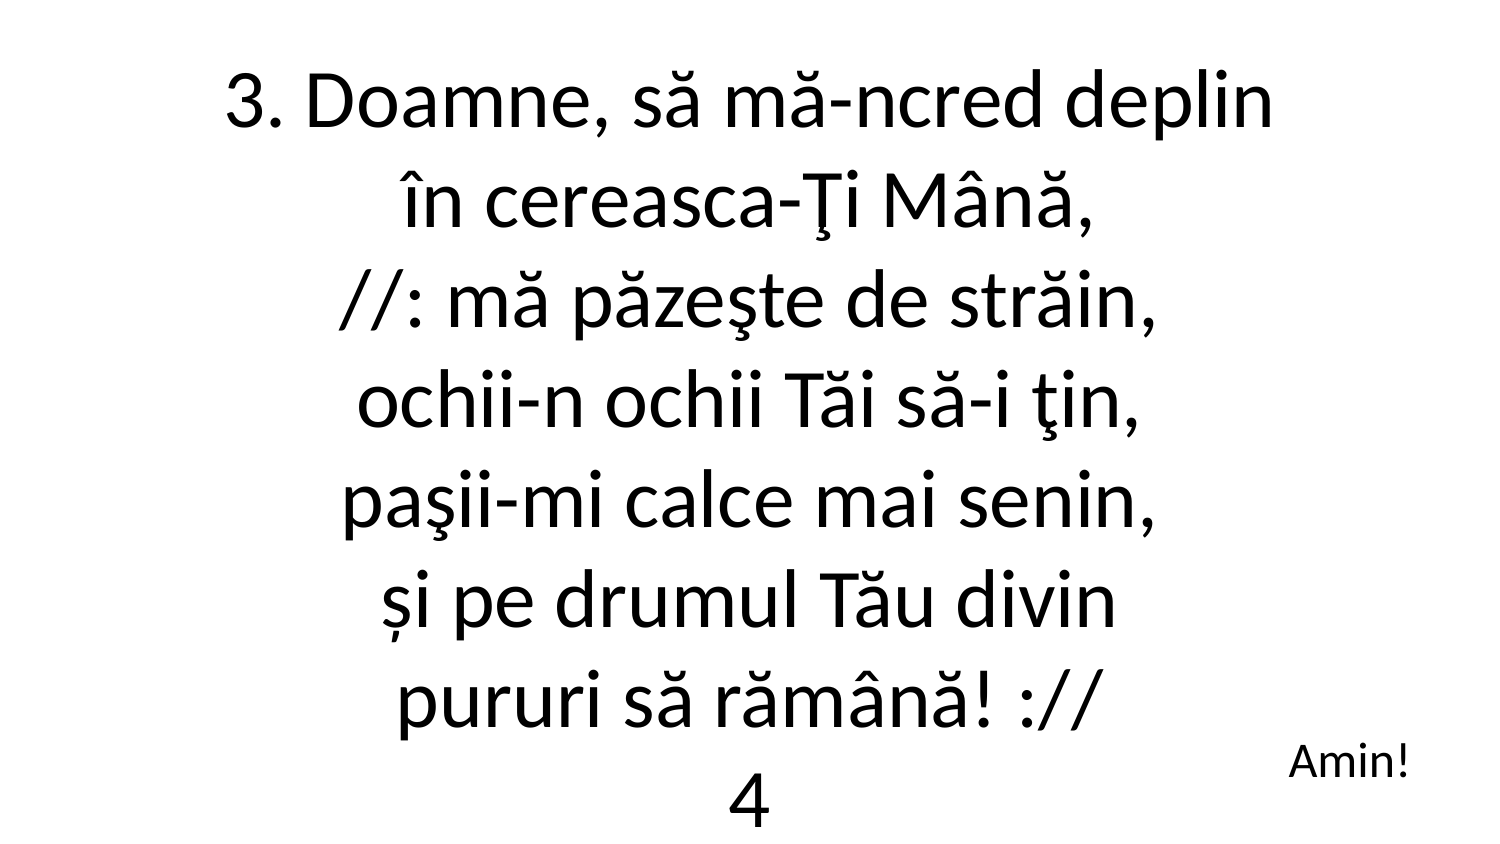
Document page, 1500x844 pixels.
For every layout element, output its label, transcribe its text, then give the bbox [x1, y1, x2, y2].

text_box 3. Doamne, să mă-ncred deplin în cereasca-Ţi Mână, //: mă păzeşte de străin, ochii-n ochii Tăi să-i ţin, paşii-mi calce mai senin, și pe drumul Tău divin pururi să rămână! :// 4 [208, 0, 1292, 844]
text_box Amin! [1273, 674, 1427, 795]
